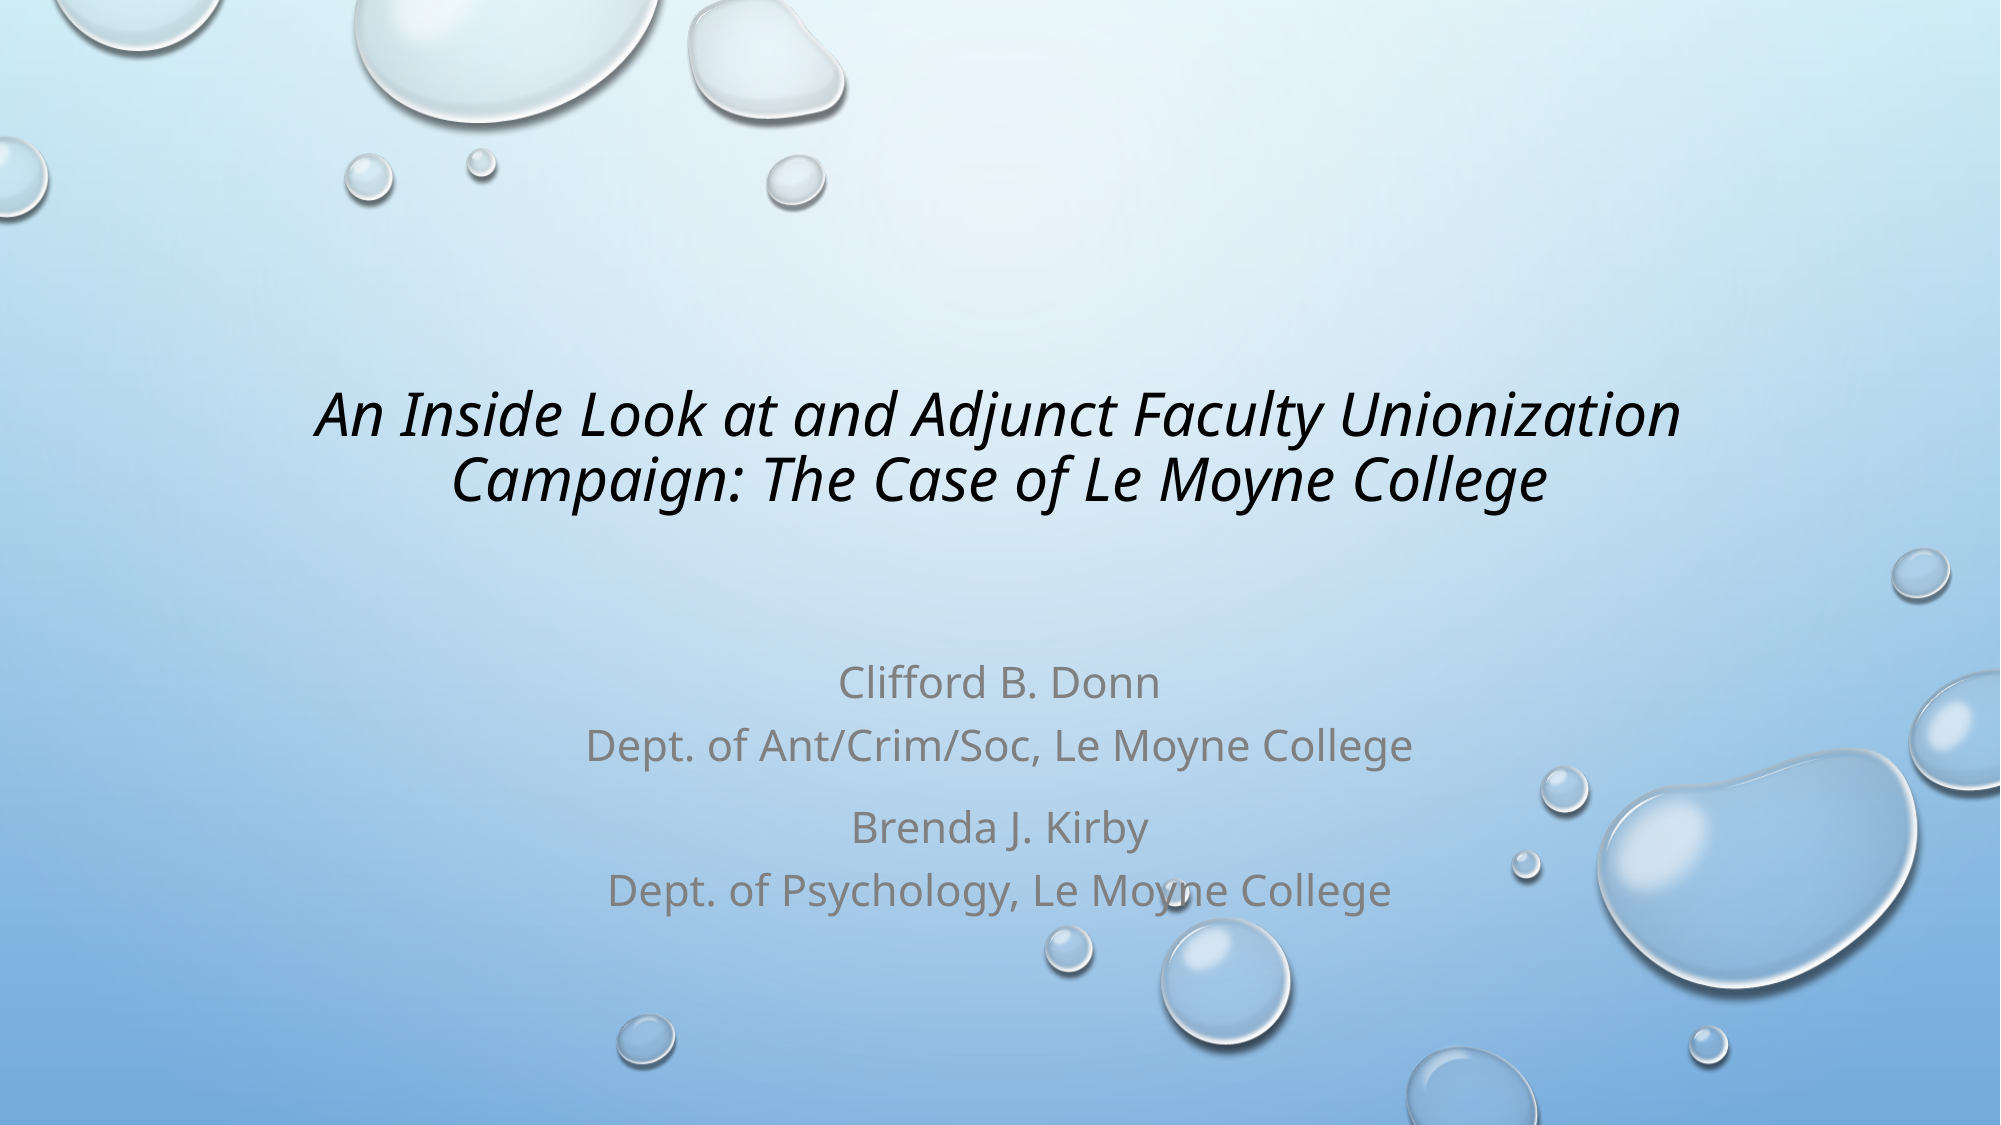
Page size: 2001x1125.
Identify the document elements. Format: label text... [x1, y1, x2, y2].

subtitle Clifford B. Donn Dept. of Ant/Crim/Soc, Le Moyne College Brenda J. Kirby Dept. of Psychology, Le Moyne College [287, 637, 1713, 923]
title An Inside Look at and Adjunct Faculty Unionization Campaign: The Case of Le Moyne College [287, 314, 1713, 523]
picture [0, 0, 2000, 1125]
